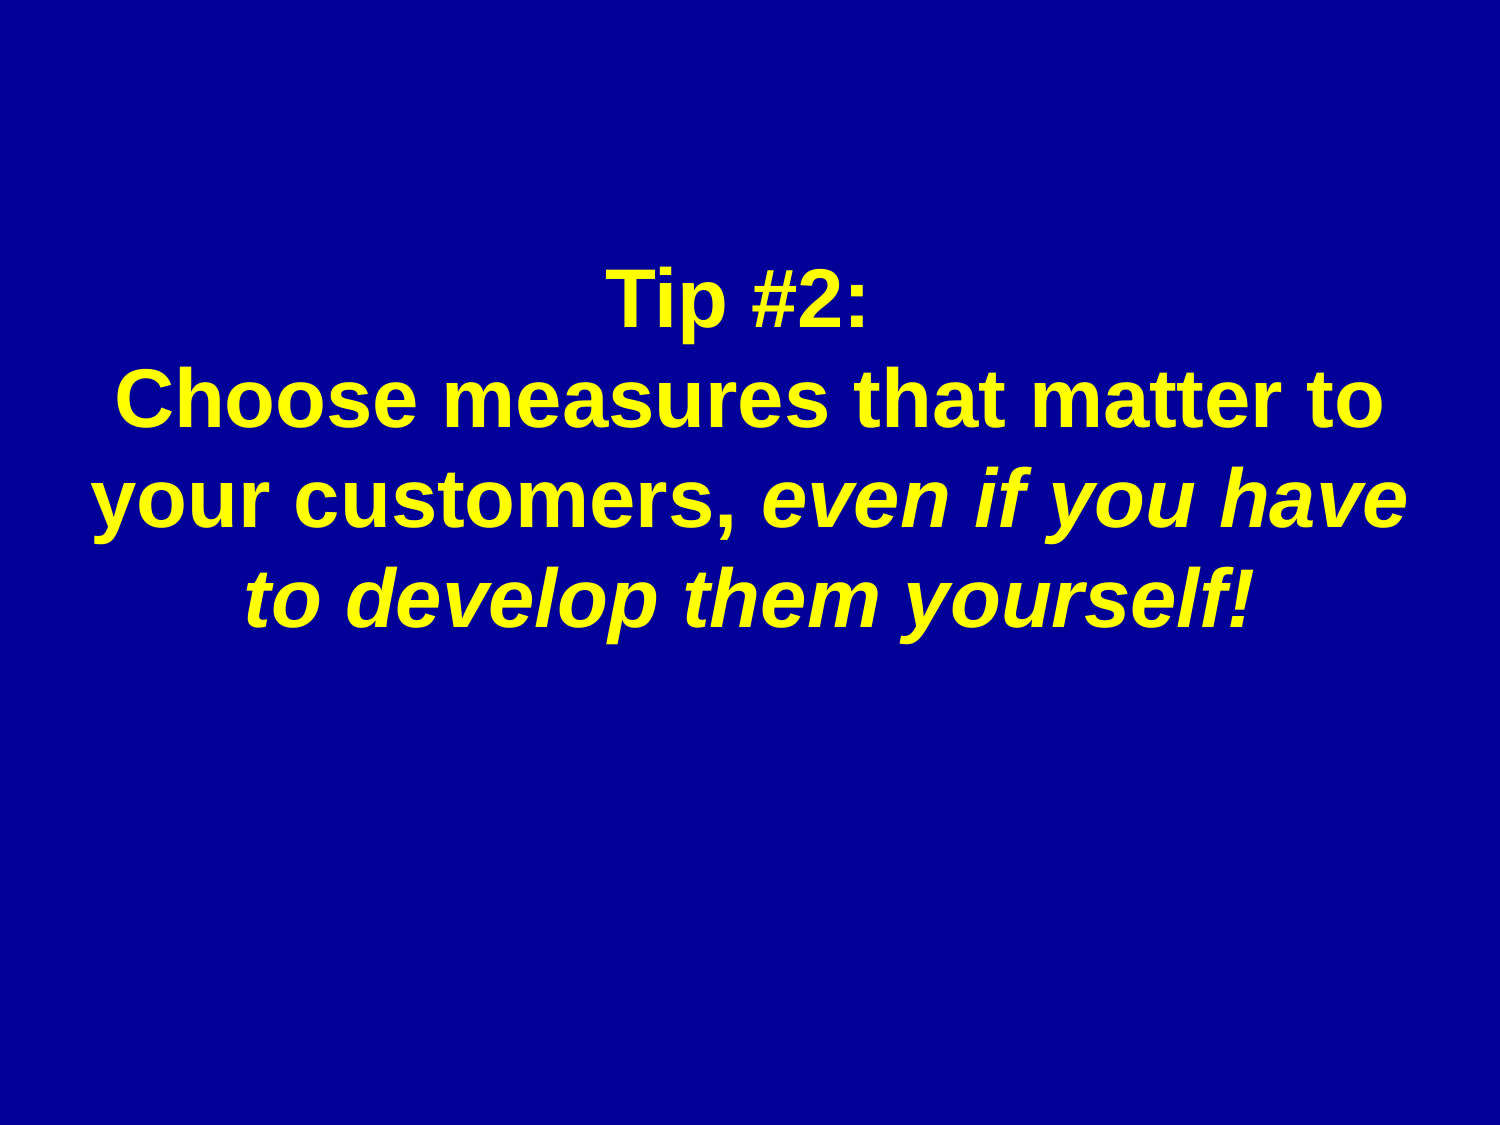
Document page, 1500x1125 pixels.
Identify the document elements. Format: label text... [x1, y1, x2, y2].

title Tip #2: Choose measures that matter to your customers, even if you have to develop them yourself! [74, 349, 1426, 538]
